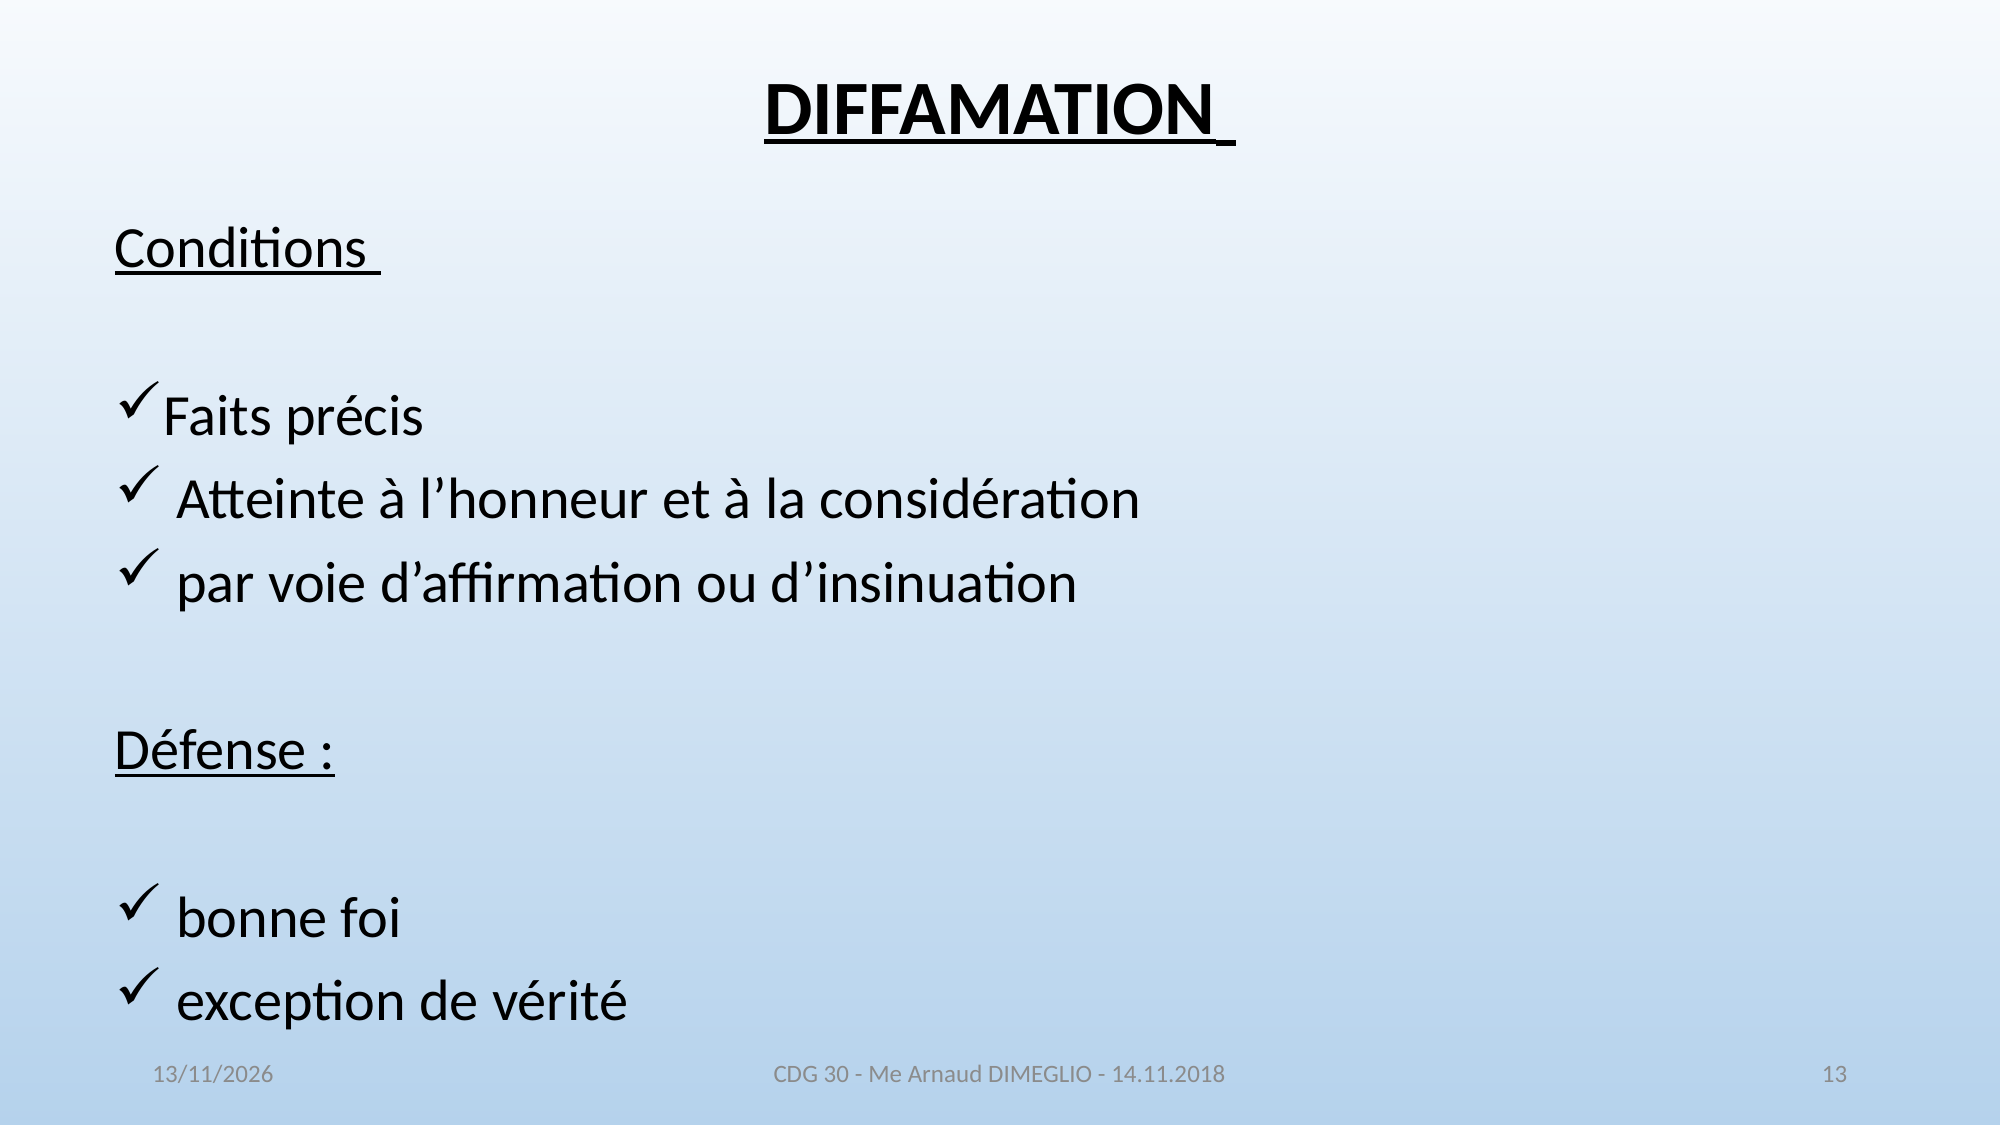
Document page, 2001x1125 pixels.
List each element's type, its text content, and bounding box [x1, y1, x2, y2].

slide_number 13 [1412, 1042, 1863, 1103]
title DIFFAMATION [137, 59, 1863, 252]
footer CDG 30 - Me Arnaud DIMEGLIO - 14.11.2018 [662, 1042, 1338, 1103]
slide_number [137, 1042, 588, 1103]
list Conditions Faits précis Atteinte à l’honneur et à la considération par voie d’affirmation ou d’insinuation Défense : bonne foi exception de vérité [99, 210, 1825, 1066]
